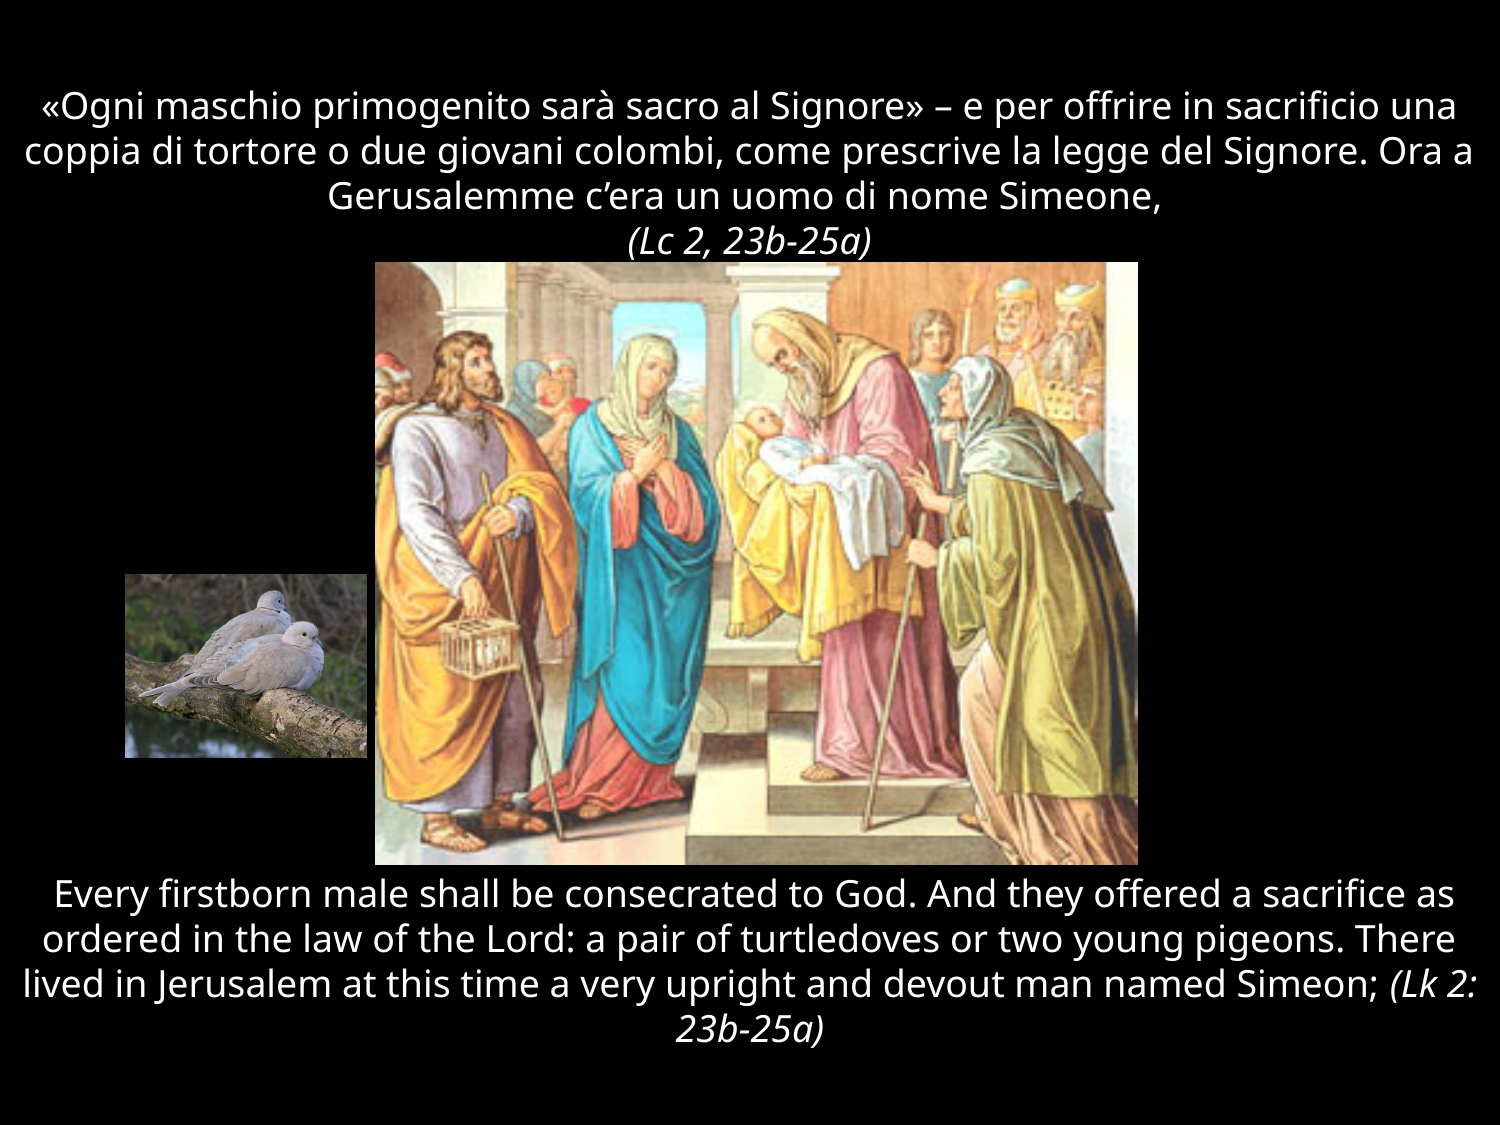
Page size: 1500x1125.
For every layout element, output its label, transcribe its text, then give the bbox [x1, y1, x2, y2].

picture [374, 262, 1138, 866]
picture [124, 574, 367, 758]
text_box «Ogni maschio primogenito sarà sacro al Signore» – e per offrire in sacrificio una coppia di tortore o due giovani colombi, come prescrive la legge del Signore. Ora a Gerusalemme c’era un uomo di nome Simeone, (Lc 2, 23b-25a) [0, 74, 1500, 270]
text_box Every firstborn male shall be consecrated to God. And they offered a sacrifice as ordered in the law of the Lord: a pair of turtledoves or two young pigeons. There lived in Jerusalem at this time a very upright and devout man named Simeon; (Lk 2: 23b-25a) [0, 862, 1500, 1058]
